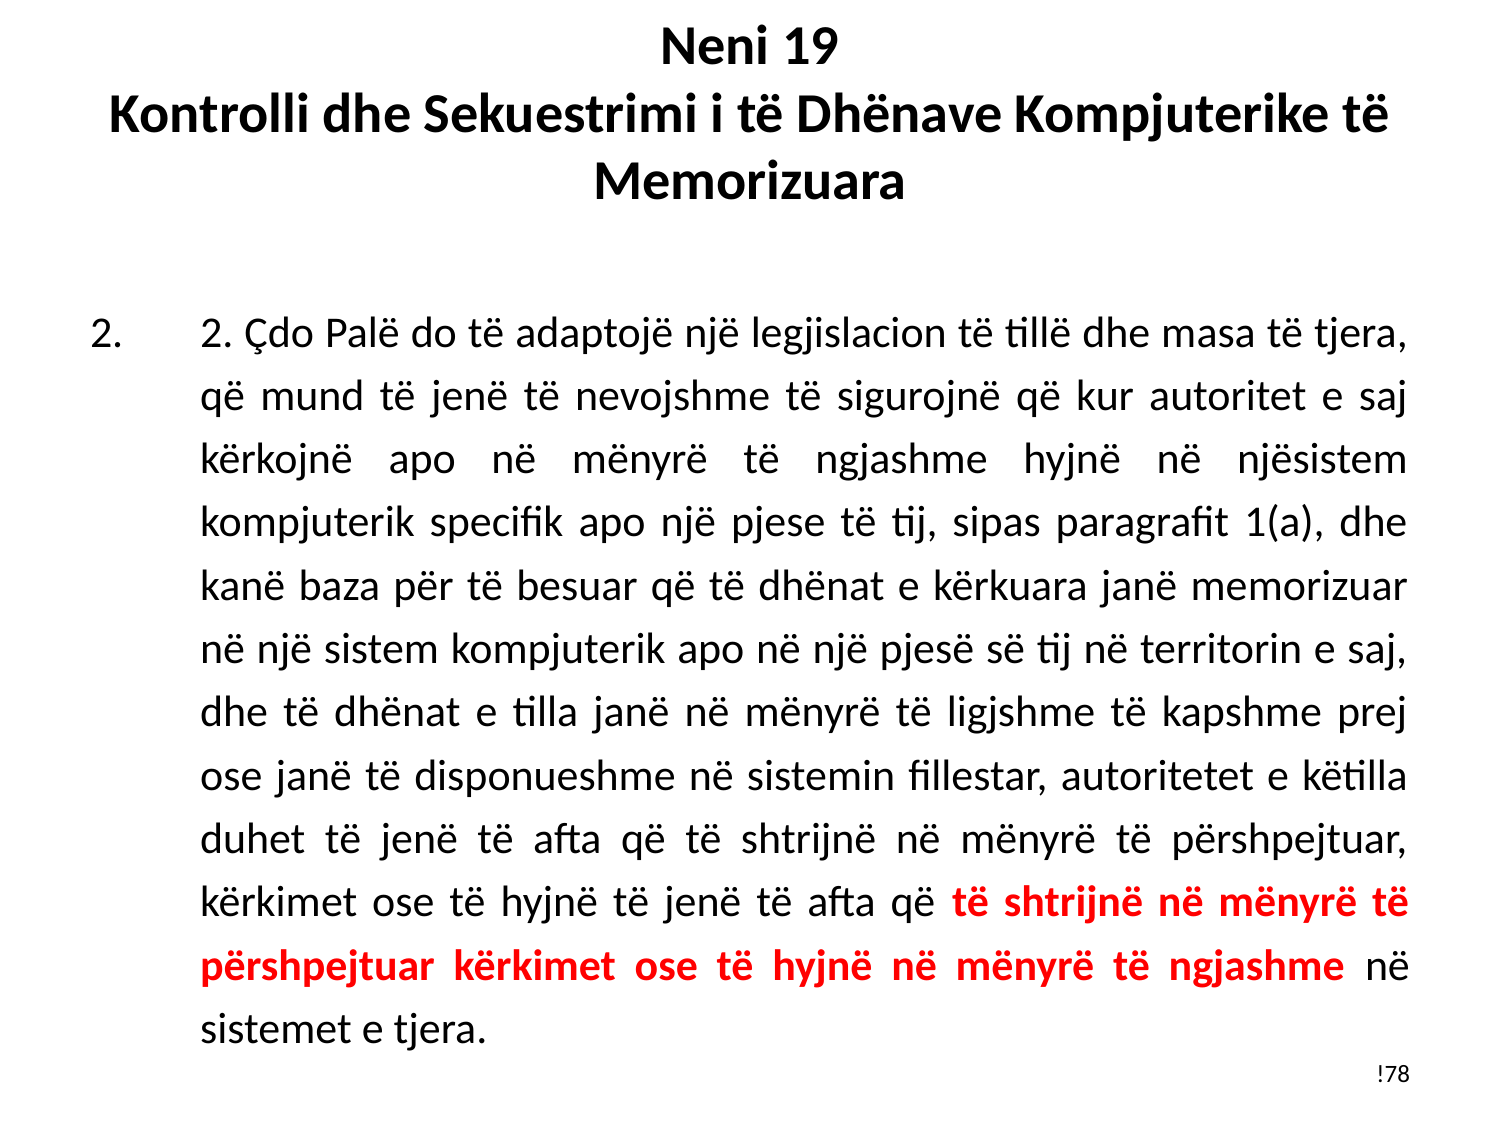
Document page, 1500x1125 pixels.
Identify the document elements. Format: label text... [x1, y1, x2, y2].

list 2. Çdo Palë do të adaptojë një legjislacion të tillë dhe masa të tjera, që mund të jenë të nevojshme të sigurojnë që kur autoritet e saj kërkojnë apo në mënyrë të ngjashme hyjnë në njësistem kompjuterik specifik apo një pjese të tij, sipas paragrafit 1(a), dhe kanë baza për të besuar që të dhënat e kërkuara janë memorizuar në një sistem kompjuterik apo në një pjesë së tij në territorin e saj, dhe të dhënat e tilla janë në mënyrë të ligjshme të kapshme prej ose janë të disponueshme në sistemin fillestar, autoritetet e këtilla duhet të jenë të afta që të shtrijnë në mënyrë të përshpejtuar, kërkimet ose të hyjnë të jenë të afta që të shtrijnë në mënyrë të përshpejtuar kërkimet ose të hyjnë në mënyrë të ngjashme në sistemet e tjera. [74, 284, 1426, 1073]
slide_number !78 [1074, 1042, 1425, 1103]
title Neni 19 Kontrolli dhe Sekuestrimi i të Dhënave Kompjuterike të Memorizuara [74, 0, 1426, 220]
